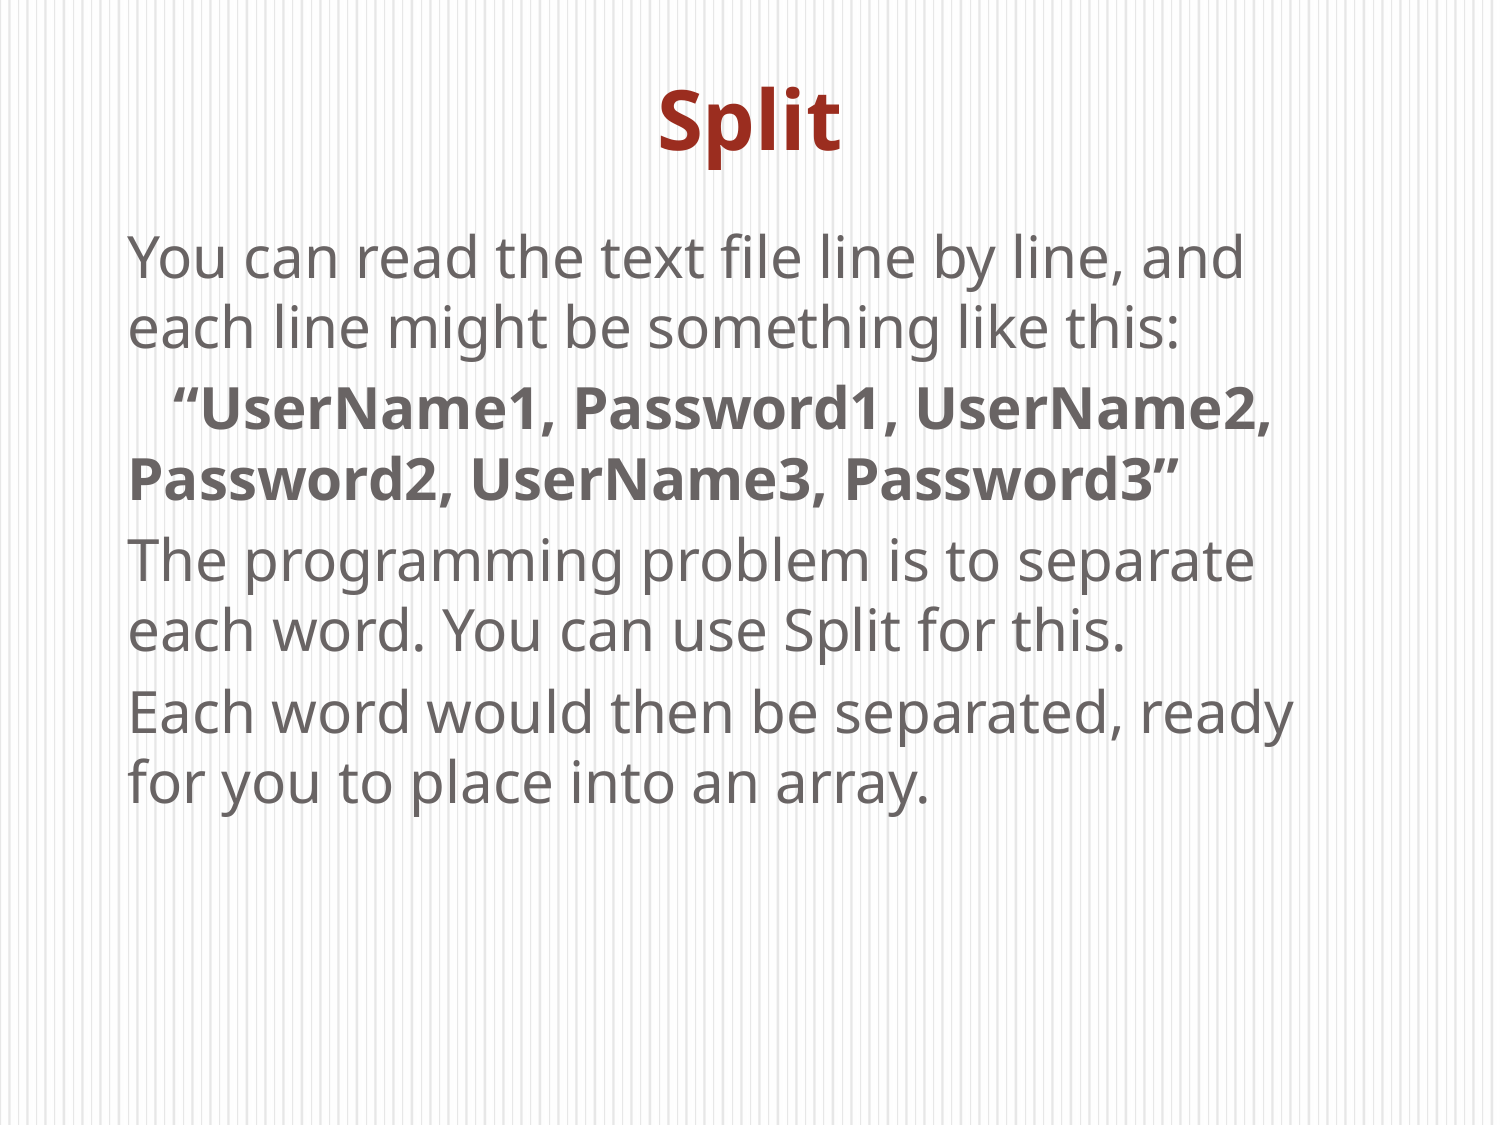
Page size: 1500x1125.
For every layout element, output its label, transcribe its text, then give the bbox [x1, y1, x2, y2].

title Split [74, 0, 1426, 242]
subtitle You can read the text file line by line, and each line might be something like this: “UserName1, Password1, UserName2, Password2, UserName3, Password3” The programming problem is to separate each word. You can use Split for this. Each word would then be separated, ready for you to place into an array. [112, 242, 1388, 1026]
